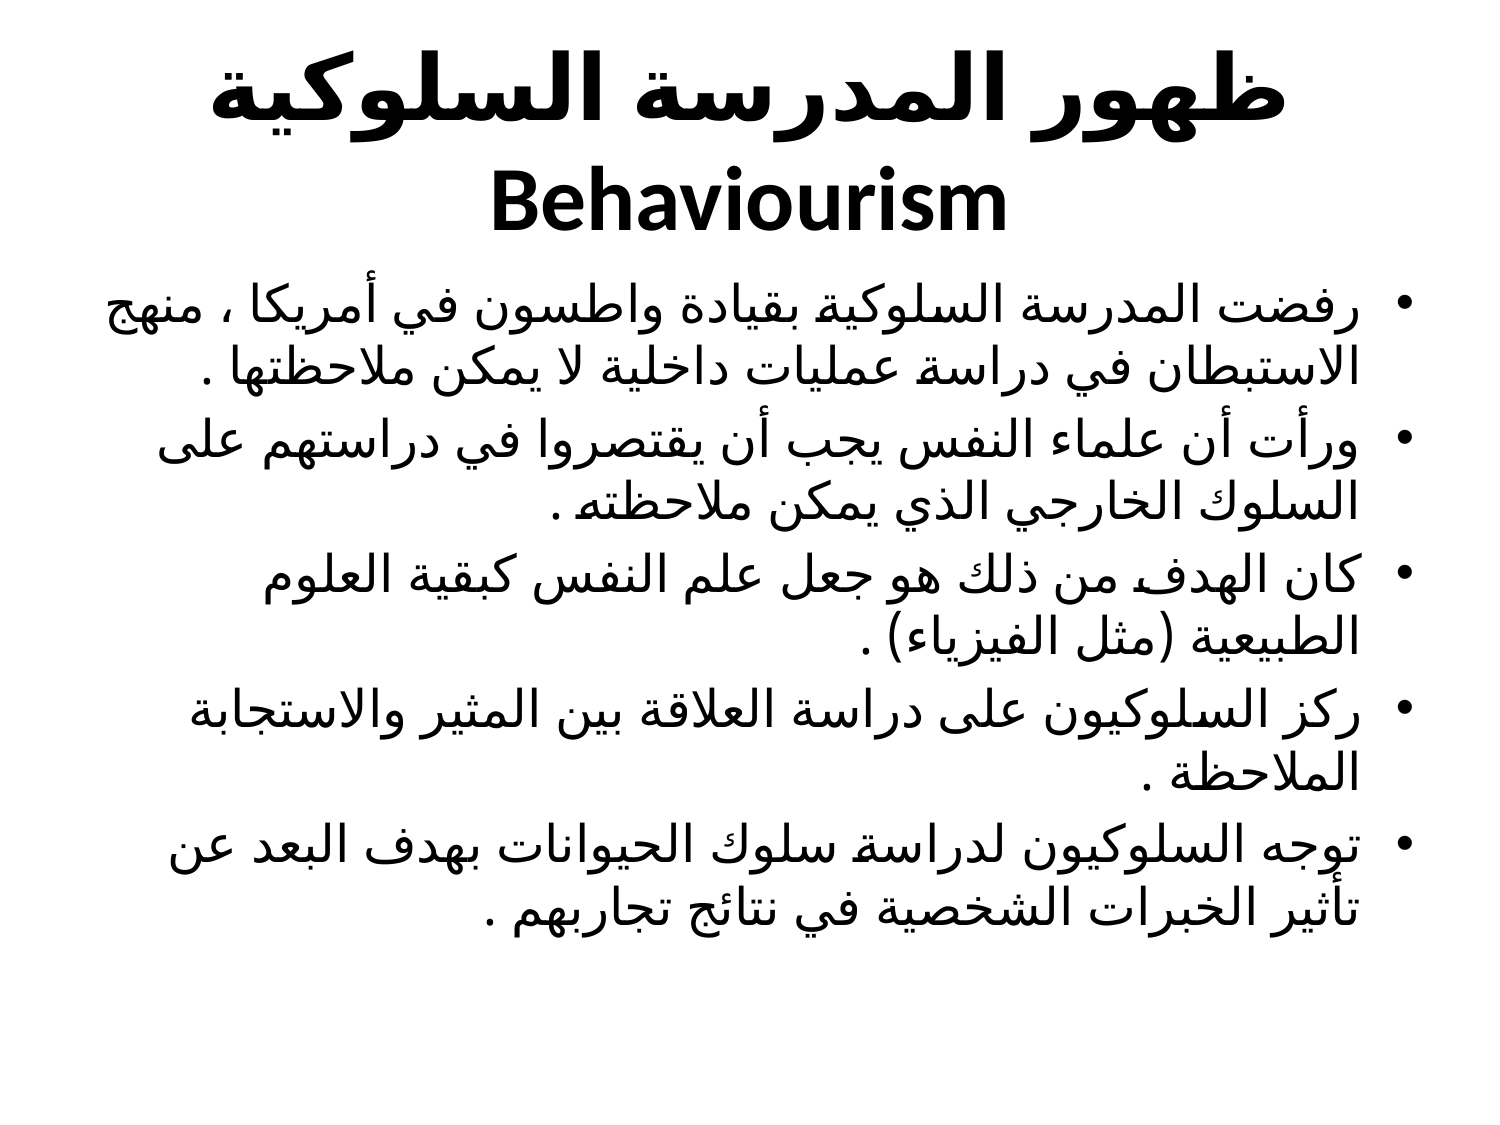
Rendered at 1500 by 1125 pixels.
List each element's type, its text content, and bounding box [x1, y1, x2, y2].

list رفضت المدرسة السلوكية بقيادة واطسون في أمريكا ، منهج الاستبطان في دراسة عمليات داخلية لا يمكن ملاحظتها . ورأت أن علماء النفس يجب أن يقتصروا في دراستهم على السلوك الخارجي الذي يمكن ملاحظته . كان الهدف من ذلك هو جعل علم النفس كبقية العلوم الطبيعية (مثل الفيزياء) . ركز السلوكيون على دراسة العلاقة بين المثير والاستجابة الملاحظة . توجه السلوكيون لدراسة سلوك الحيوانات بهدف البعد عن تأثير الخبرات الشخصية في نتائج تجاربهم . [75, 262, 1425, 1005]
title ظهور المدرسة السلوكية Behaviourism [75, 45, 1425, 233]
